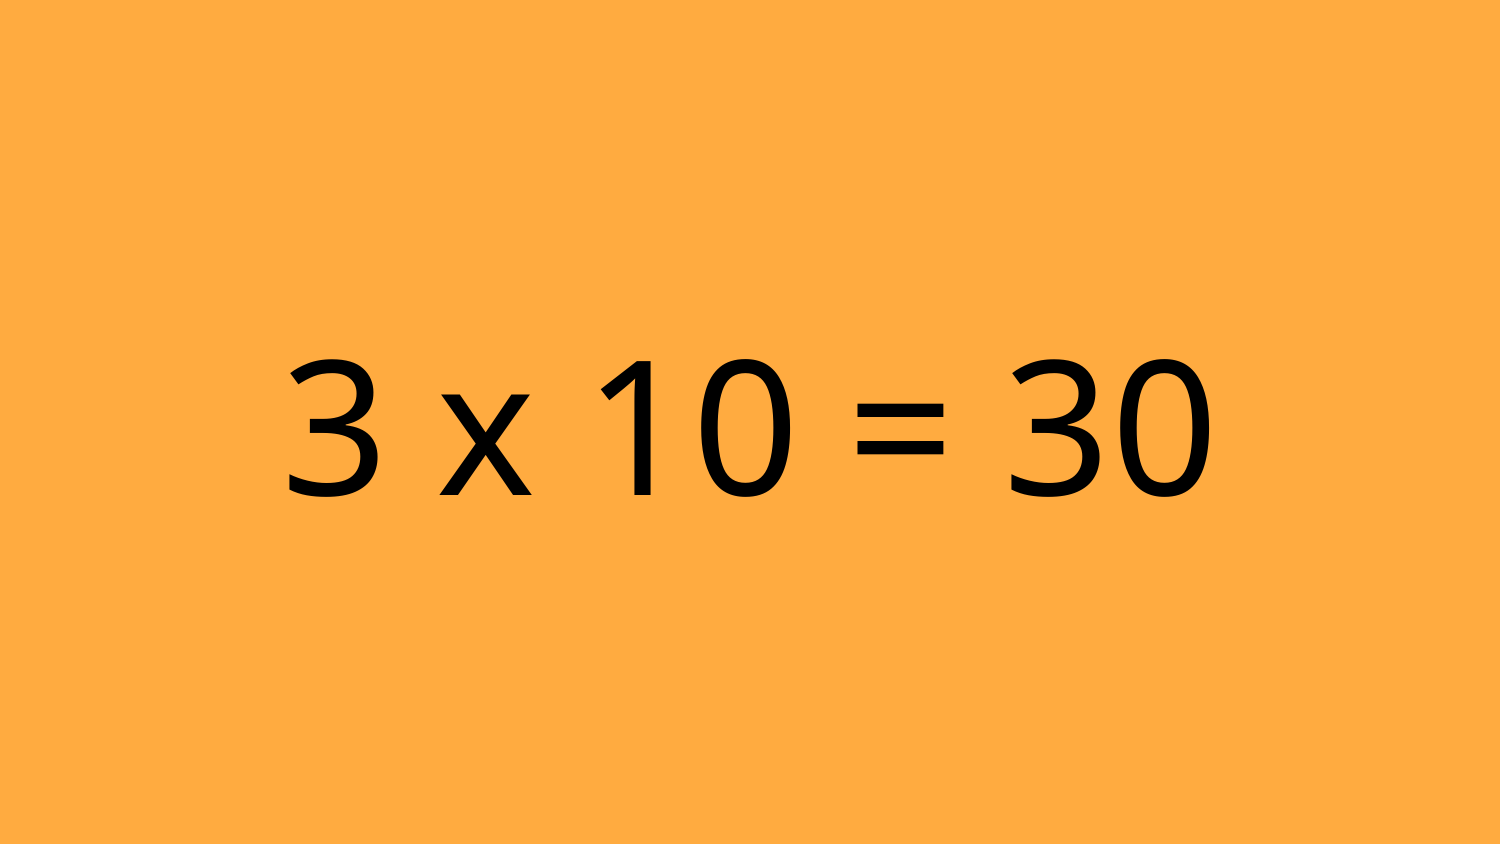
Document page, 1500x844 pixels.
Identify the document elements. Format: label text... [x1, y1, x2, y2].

text_box 3 x 10 = 30 [0, 293, 1500, 548]
